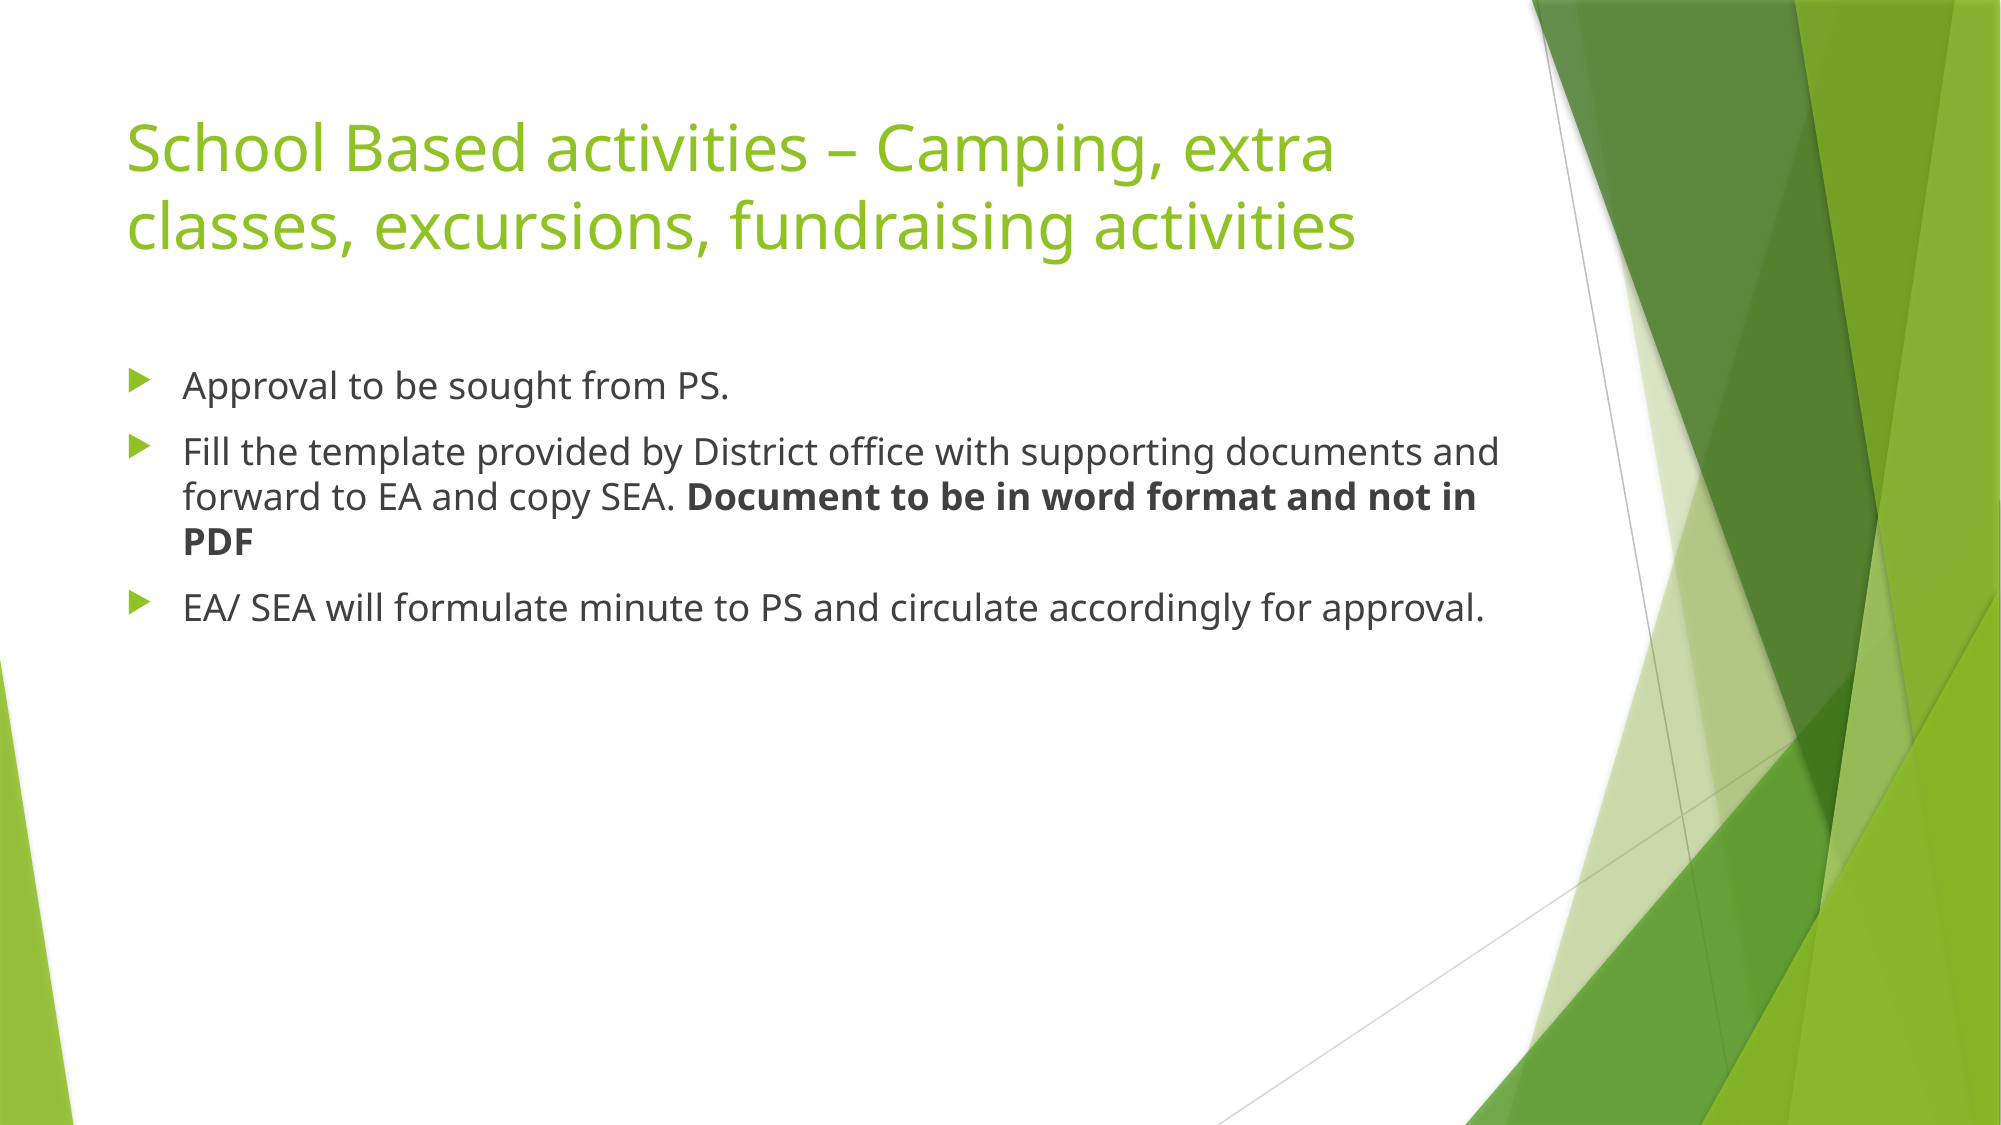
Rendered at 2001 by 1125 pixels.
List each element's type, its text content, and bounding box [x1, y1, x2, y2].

title School Based activities – Camping, extra classes, excursions, fundraising activities [111, 99, 1522, 317]
list Approval to be sought from PS. Fill the template provided by District office with supporting documents and forward to EA and copy SEA. Document to be in word format and not in PDF EA/ SEA will formulate minute to PS and circulate accordingly for approval. [111, 354, 1522, 992]
